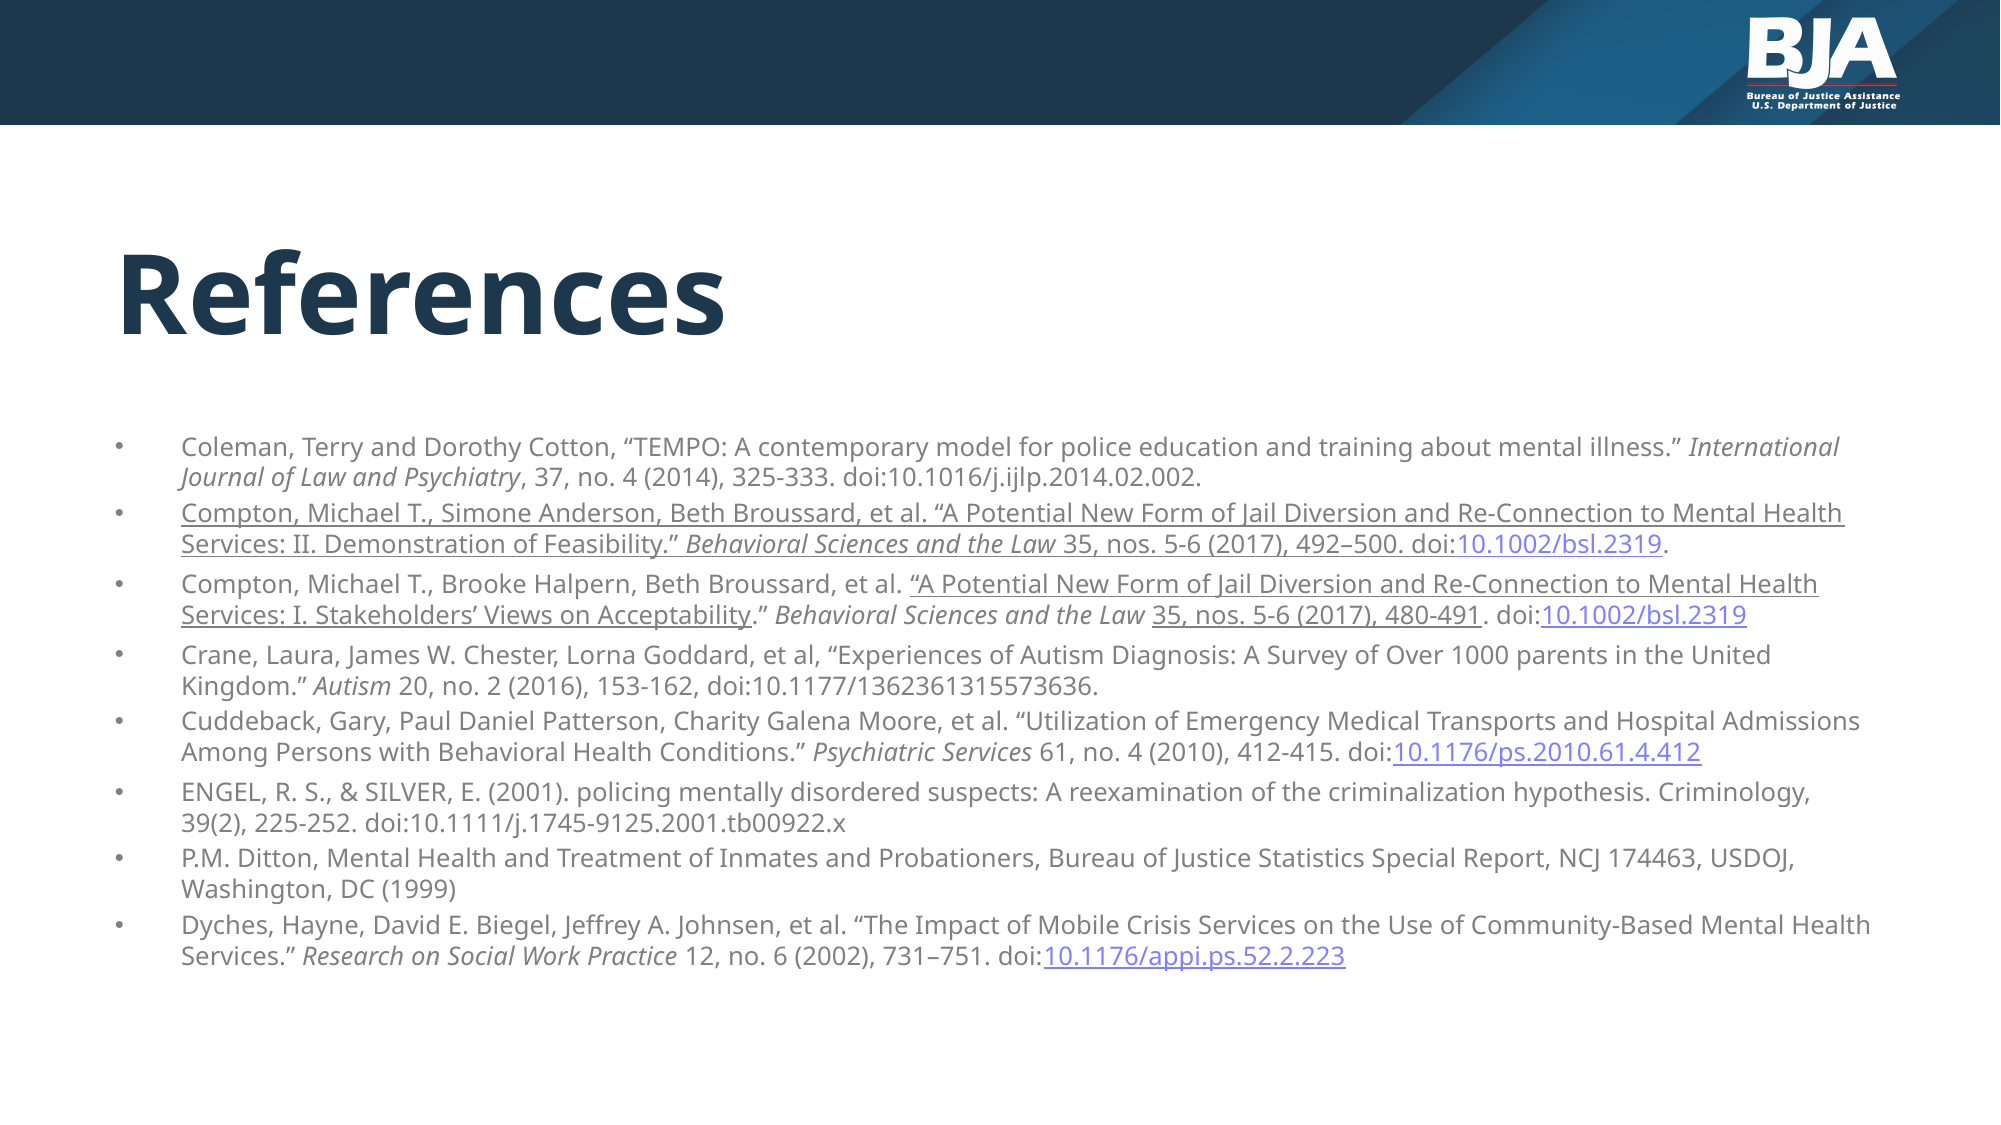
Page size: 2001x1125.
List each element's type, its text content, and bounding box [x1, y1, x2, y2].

title References [99, 196, 1900, 384]
list Coleman, Terry and Dorothy Cotton, “TEMPO: A contemporary model for police education and training about mental illness.” International Journal of Law and Psychiatry, 37, no. 4 (2014), 325-333. doi:10.1016/j.ijlp.2014.02.002. Compton, Michael T., Simone Anderson, Beth Broussard, et al. “A Potential New Form of Jail Diversion and Re-Connection to Mental Health Services: II. Demonstration of Feasibility.” Behavioral Sciences and the Law 35, nos. 5-6 (2017), 492–500. doi:10.1002/bsl.2319. Compton, Michael T., Brooke Halpern, Beth Broussard, et al. “A Potential New Form of Jail Diversion and Re-Connection to Mental Health Services: I. Stakeholders’ Views on Acceptability.” Behavioral Sciences and the Law 35, nos. 5-6 (2017), 480-491. doi:10.1002/bsl.2319 Crane, Laura, James W. Chester, Lorna Goddard, et al, “Experiences of Autism Diagnosis: A Survey of Over 1000 parents in the United Kingdom.” Autism 20, no. 2 (2016), 153-162, doi:10.1177/1362361315573636. Cuddeback, Gary, Paul Daniel Patterson, Charity Galena Moore, et al. “Utilization of Emergency Medical Transports and Hospital Admissions Among Persons with Behavioral Health Conditions.” Psychiatric Services 61, no. 4 (2010), 412-415. doi:10.1176/ps.2010.61.4.412 ENGEL, R. S., & SILVER, E. (2001). policing mentally disordered suspects: A reexamination of the criminalization hypothesis. Criminology, 39(2), 225-252. doi:10.1111/j.1745-9125.2001.tb00922.x P.M. Ditton, Mental Health and Treatment of Inmates and Probationers, Bureau of Justice Statistics Special Report, NCJ 174463, USDOJ, Washington, DC (1999) Dyches, Hayne, David E. Biegel, Jeffrey A. Johnsen, et al. “The Impact of Mobile Crisis Services on the Use of Community-Based Mental Health Services.” Research on Social Work Practice 12, no. 6 (2002), 731–751. doi:10.1176/appi.ps.52.2.223 [99, 422, 1900, 1005]
picture [0, 0, 2000, 125]
